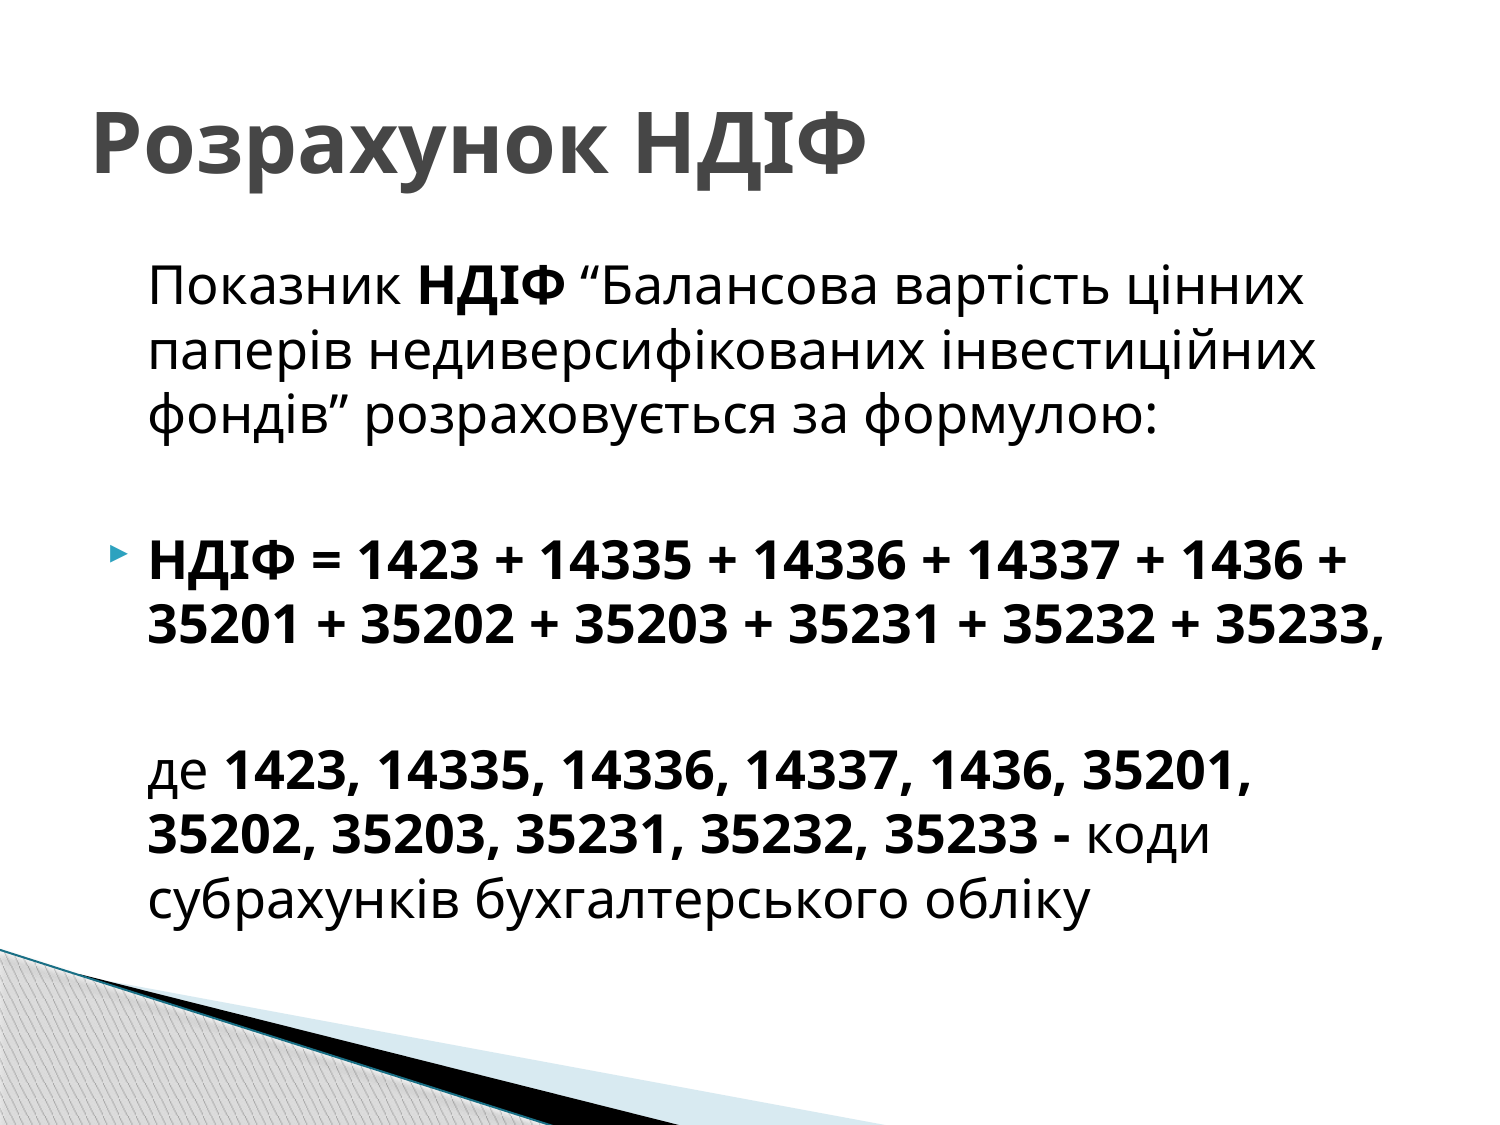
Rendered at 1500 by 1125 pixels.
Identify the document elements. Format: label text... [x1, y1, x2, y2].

list Показник НДІФ “Балансова вартість цінних паперів недиверсифікованих інвестиційних фондів” розраховується за формулою: НДІФ = 1423 + 14335 + 14336 + 14337 + 1436 + 35201 + 35202 + 35203 + 35231 + 35232 + 35233, де 1423, 14335, 14336, 14337, 1436, 35201, 35202, 35203, 35231, 35232, 35233 - коди субрахунків бухгалтерського обліку [75, 243, 1425, 986]
title Розрахунок НДІФ [75, 45, 1425, 233]
